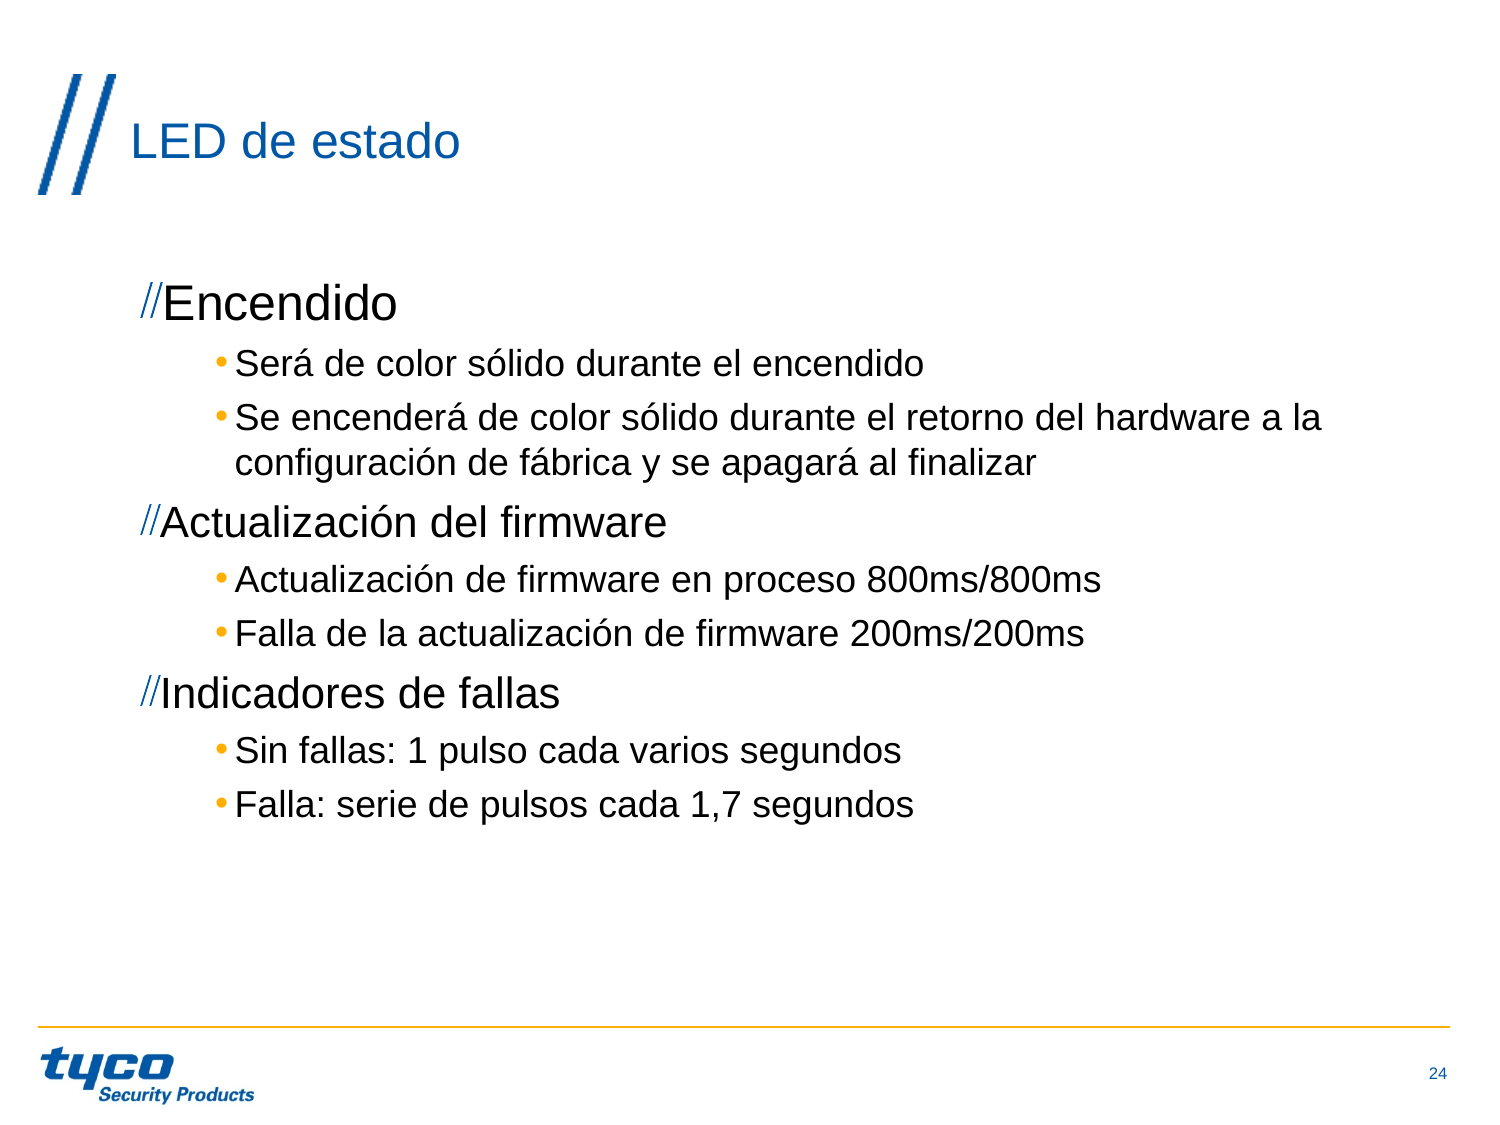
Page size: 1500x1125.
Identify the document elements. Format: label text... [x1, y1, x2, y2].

slide_number 24 [1387, 1042, 1463, 1103]
picture [34, 1040, 260, 1107]
picture [140, 675, 171, 706]
title LED de estado [115, 44, 1426, 233]
text_box [97, 1061, 228, 1091]
picture [140, 282, 176, 318]
picture [140, 504, 171, 535]
list Encendido Será de color sólido durante el encendido Se encenderá de color sólido durante el retorno del hardware a la configuración de fábrica y se apagará al finalizar Actualización del firmware Actualización de firmware en proceso 800ms/800ms Falla de la actualización de firmware 200ms/200ms Indicadores de fallas Sin fallas: 1 pulso cada varios segundos Falla: serie de pulsos cada 1,7 segundos [124, 262, 1388, 976]
picture [37, 74, 115, 195]
